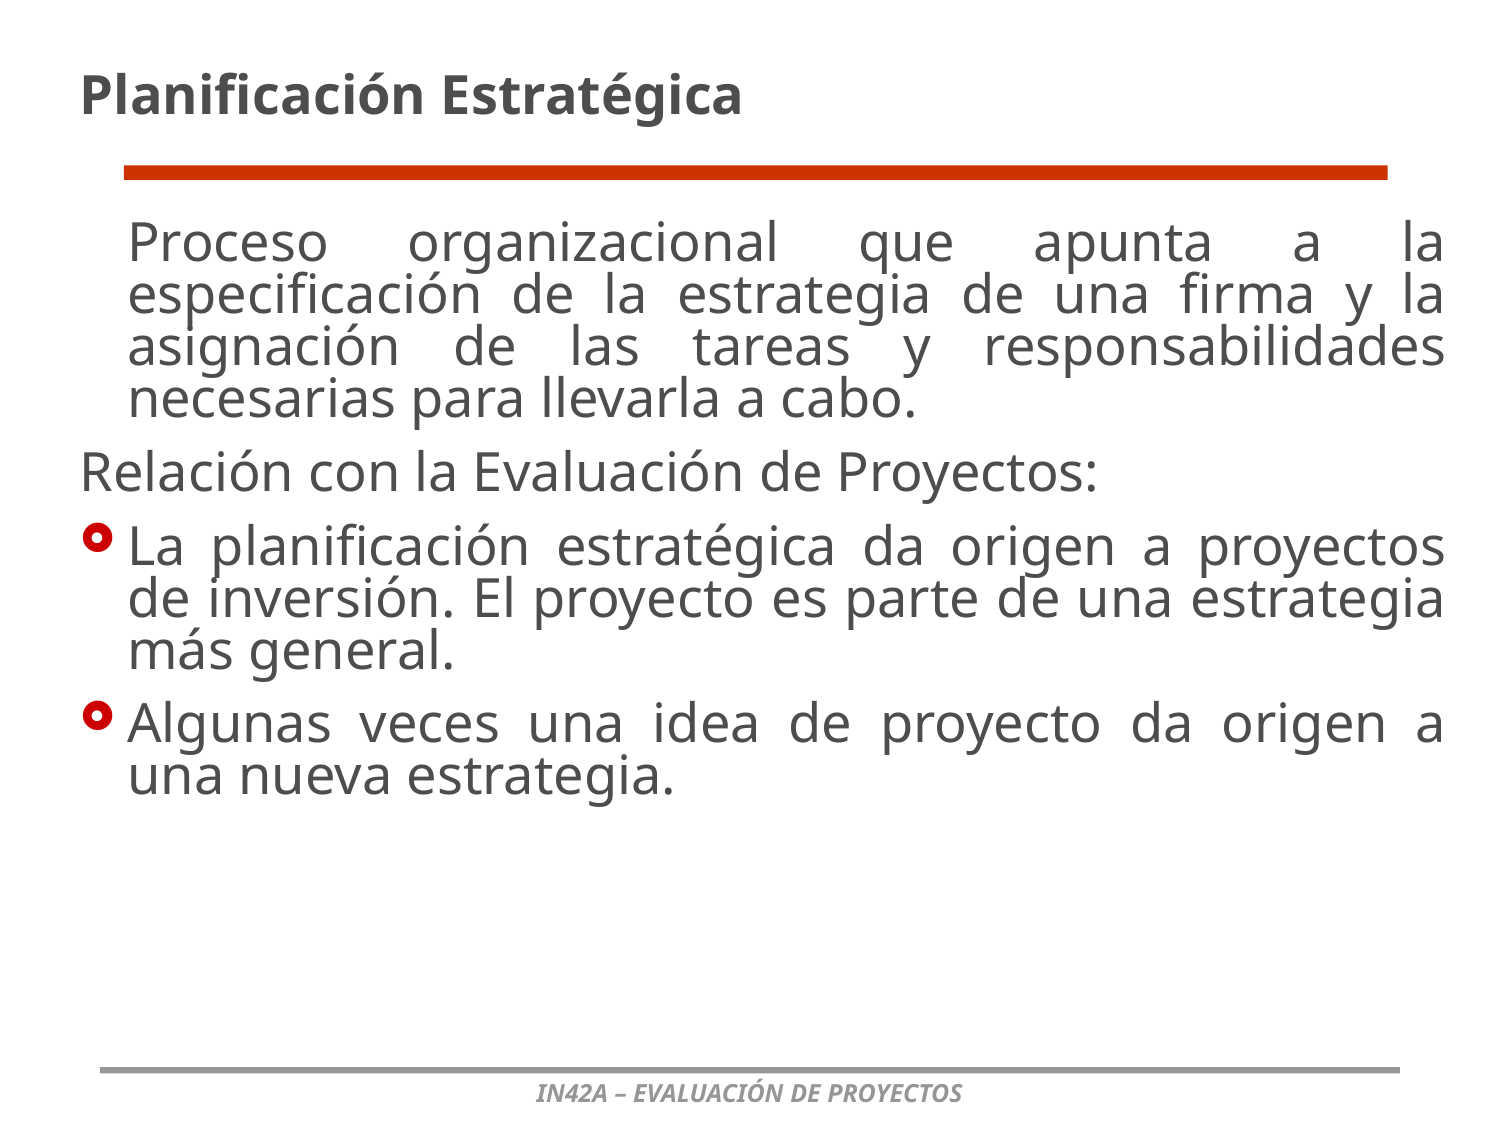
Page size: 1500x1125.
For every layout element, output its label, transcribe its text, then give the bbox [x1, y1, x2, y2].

list Planificación Estratégica Proceso organizacional que apunta a la especificación de la estrategia de una firma y la asignación de las tareas y responsabilidades necesarias para llevarla a cabo. Relación con la Evaluación de Proyectos: La planificación estratégica da origen a proyectos de inversión. El proyecto es parte de una estrategia más general. Algunas veces una idea de proyecto da origen a una nueva estrategia. [49, 65, 1463, 1116]
